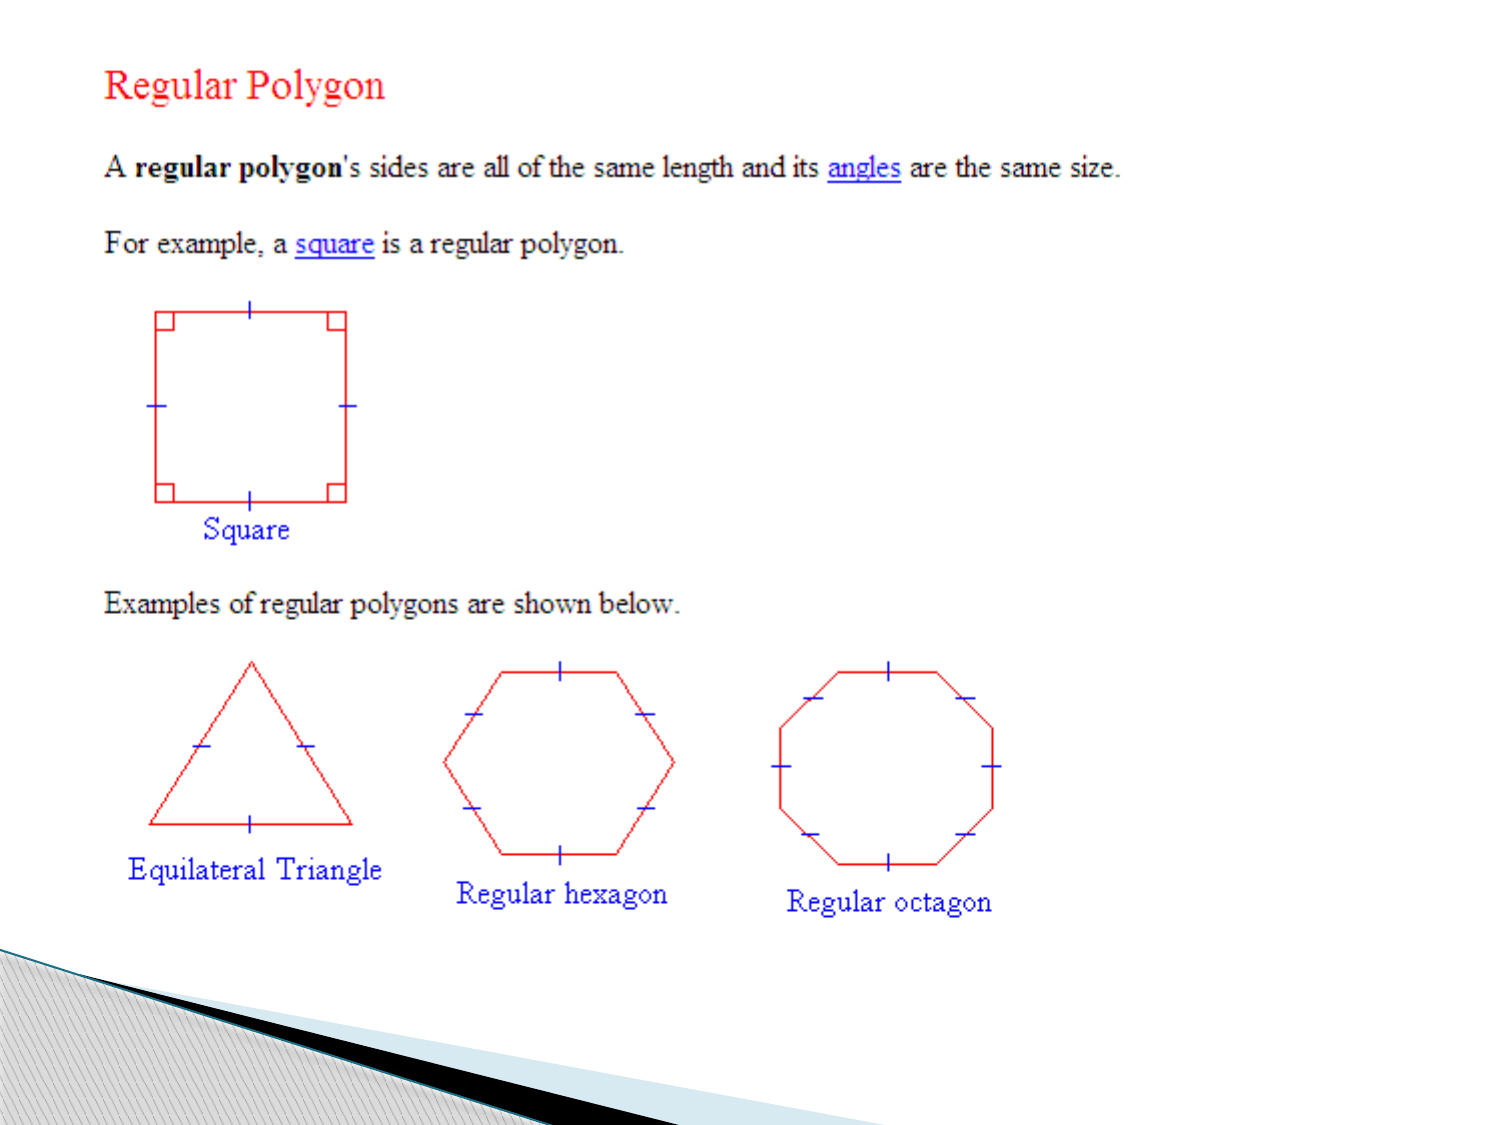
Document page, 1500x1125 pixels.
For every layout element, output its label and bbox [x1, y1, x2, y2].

list [74, 49, 1176, 951]
